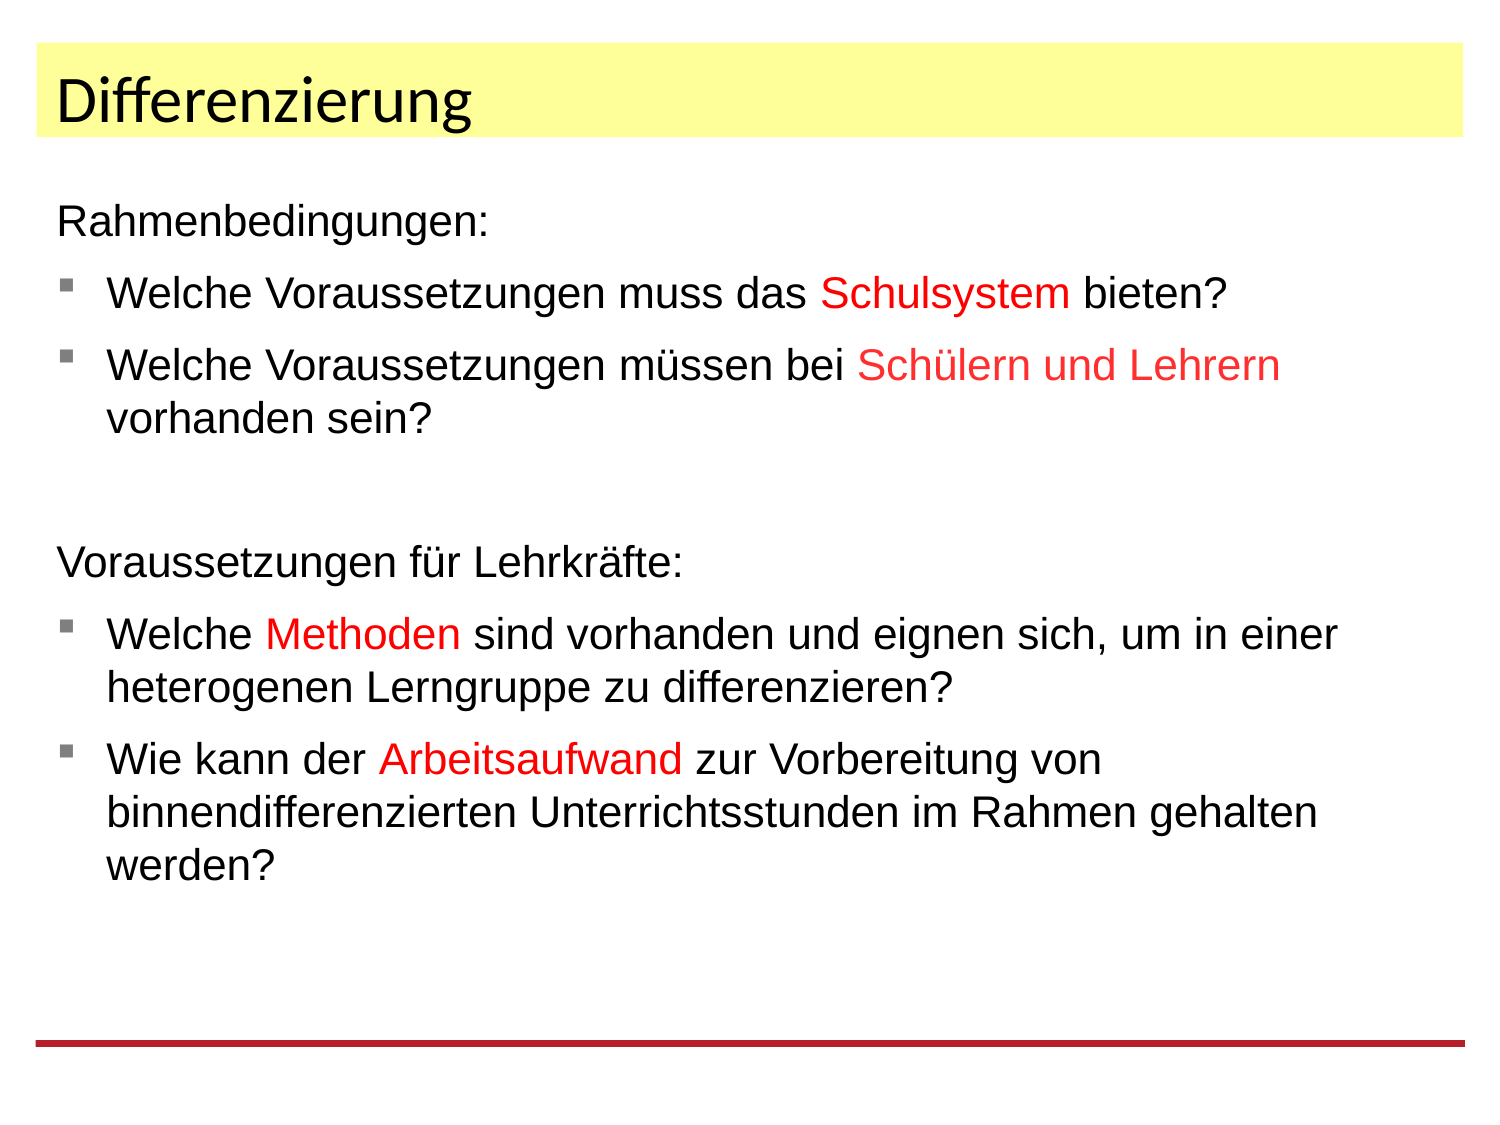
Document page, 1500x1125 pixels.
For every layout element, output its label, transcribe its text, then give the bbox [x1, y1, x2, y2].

title Differenzierung [41, 42, 1459, 149]
list Rahmenbedingungen: Welche Voraussetzungen muss das Schulsystem bieten? Welche Voraussetzungen müssen bei Schülern und Lehrern vorhanden sein? Voraussetzungen für Lehrkräfte: Welche Methoden sind vorhanden und eignen sich, um in einer heterogenen Lerngruppe zu differenzieren? Wie kann der Arbeitsaufwand zur Vorbereitung von binnendifferenzierten Unterrichtsstunden im Rahmen gehalten werden? [41, 184, 1459, 965]
